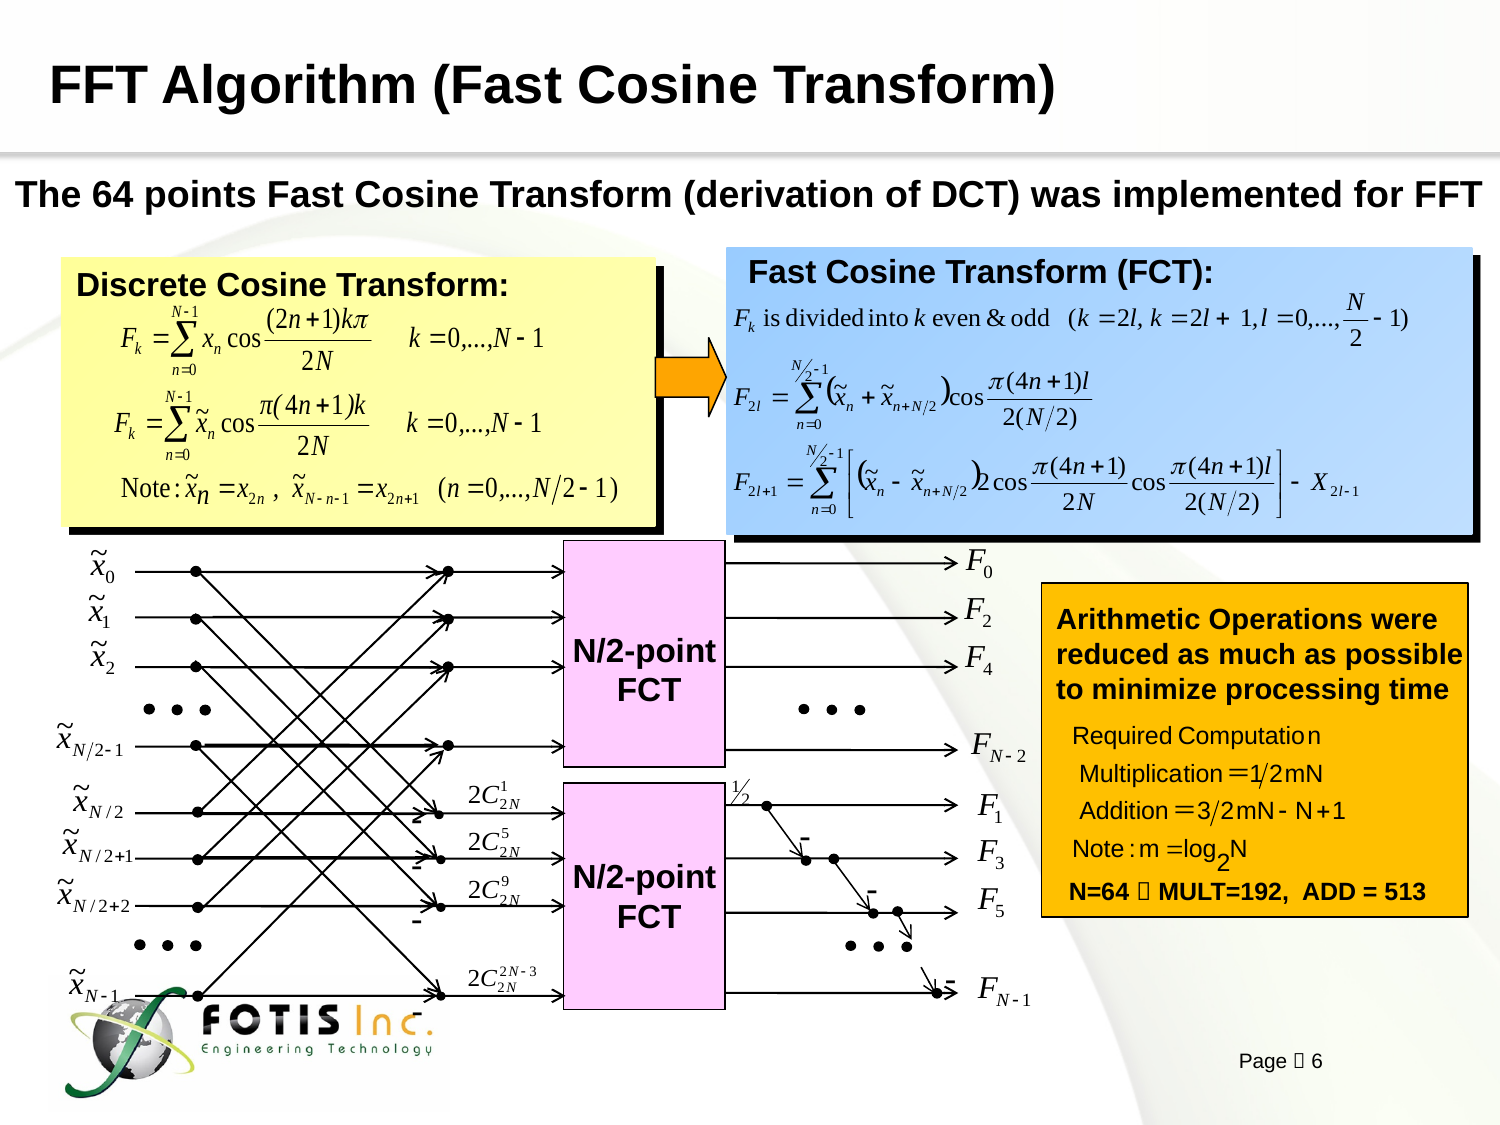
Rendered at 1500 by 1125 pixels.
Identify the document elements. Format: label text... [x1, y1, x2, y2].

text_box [50, 538, 1035, 1024]
text_box Fast Cosine Transform (FCT): [733, 242, 1230, 283]
picture [0, 222, 1500, 1125]
text_box [655, 337, 723, 418]
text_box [109, 298, 623, 513]
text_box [1069, 721, 1348, 877]
text_box [1041, 583, 1469, 592]
text_box [60, 257, 656, 527]
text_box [1274, 652, 1295, 688]
text_box The 64 points Fast Cosine Transform (derivation of DCT) was implemented for FFT [0, 162, 1500, 222]
text_box Discrete Cosine Transform: [61, 256, 525, 311]
text_box Arithmetic Operations were reduced as much as possible to minimize processing time [1041, 592, 1484, 713]
picture [0, 0, 1500, 162]
title FFT Algorithm (Fast Cosine Transform) [48, 48, 1448, 123]
text_box [726, 247, 1473, 535]
text_box N=64  MULT=192, ADD = 513 [1054, 868, 1477, 913]
text_box [1041, 713, 1469, 917]
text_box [728, 284, 1414, 524]
